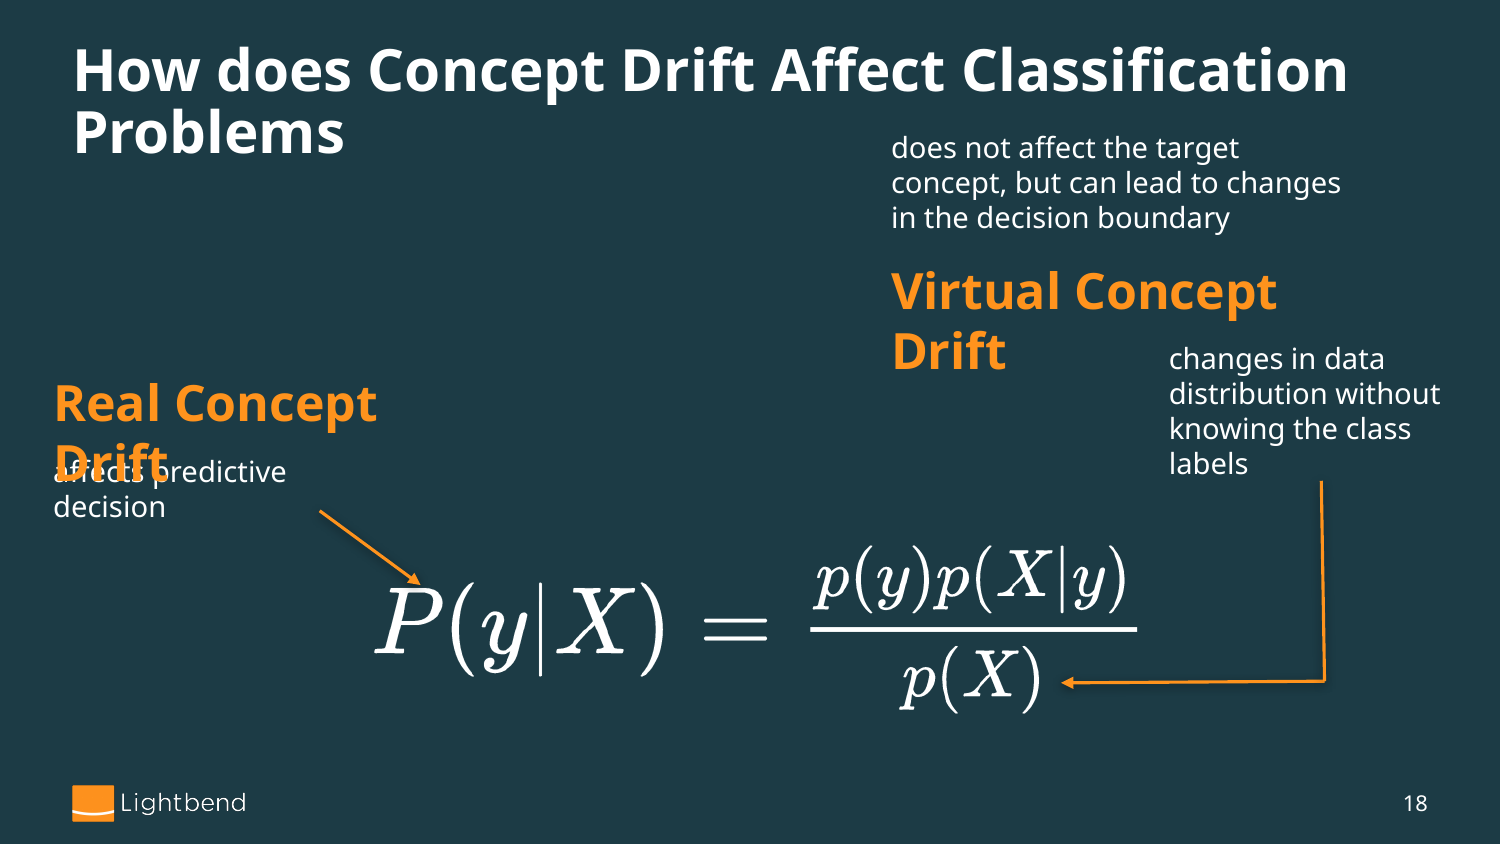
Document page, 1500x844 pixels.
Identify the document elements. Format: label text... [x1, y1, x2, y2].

text_box Real Concept Drift [38, 356, 509, 466]
text_box Virtual Concept Drift [876, 244, 1397, 353]
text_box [1060, 680, 1317, 684]
text_box affects predictive decision [38, 466, 393, 513]
title How does Concept Drift Affect Classification Problems [72, 54, 1428, 153]
text_box changes in data distribution without knowing the class labels [1153, 325, 1500, 451]
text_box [1321, 480, 1325, 682]
text_box does not affect the target concept, but can lead to changes in the decision boundary [876, 114, 1368, 190]
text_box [319, 510, 421, 586]
slide_number ‹#› [1090, 782, 1428, 827]
picture [370, 538, 1148, 722]
picture [72, 785, 245, 822]
